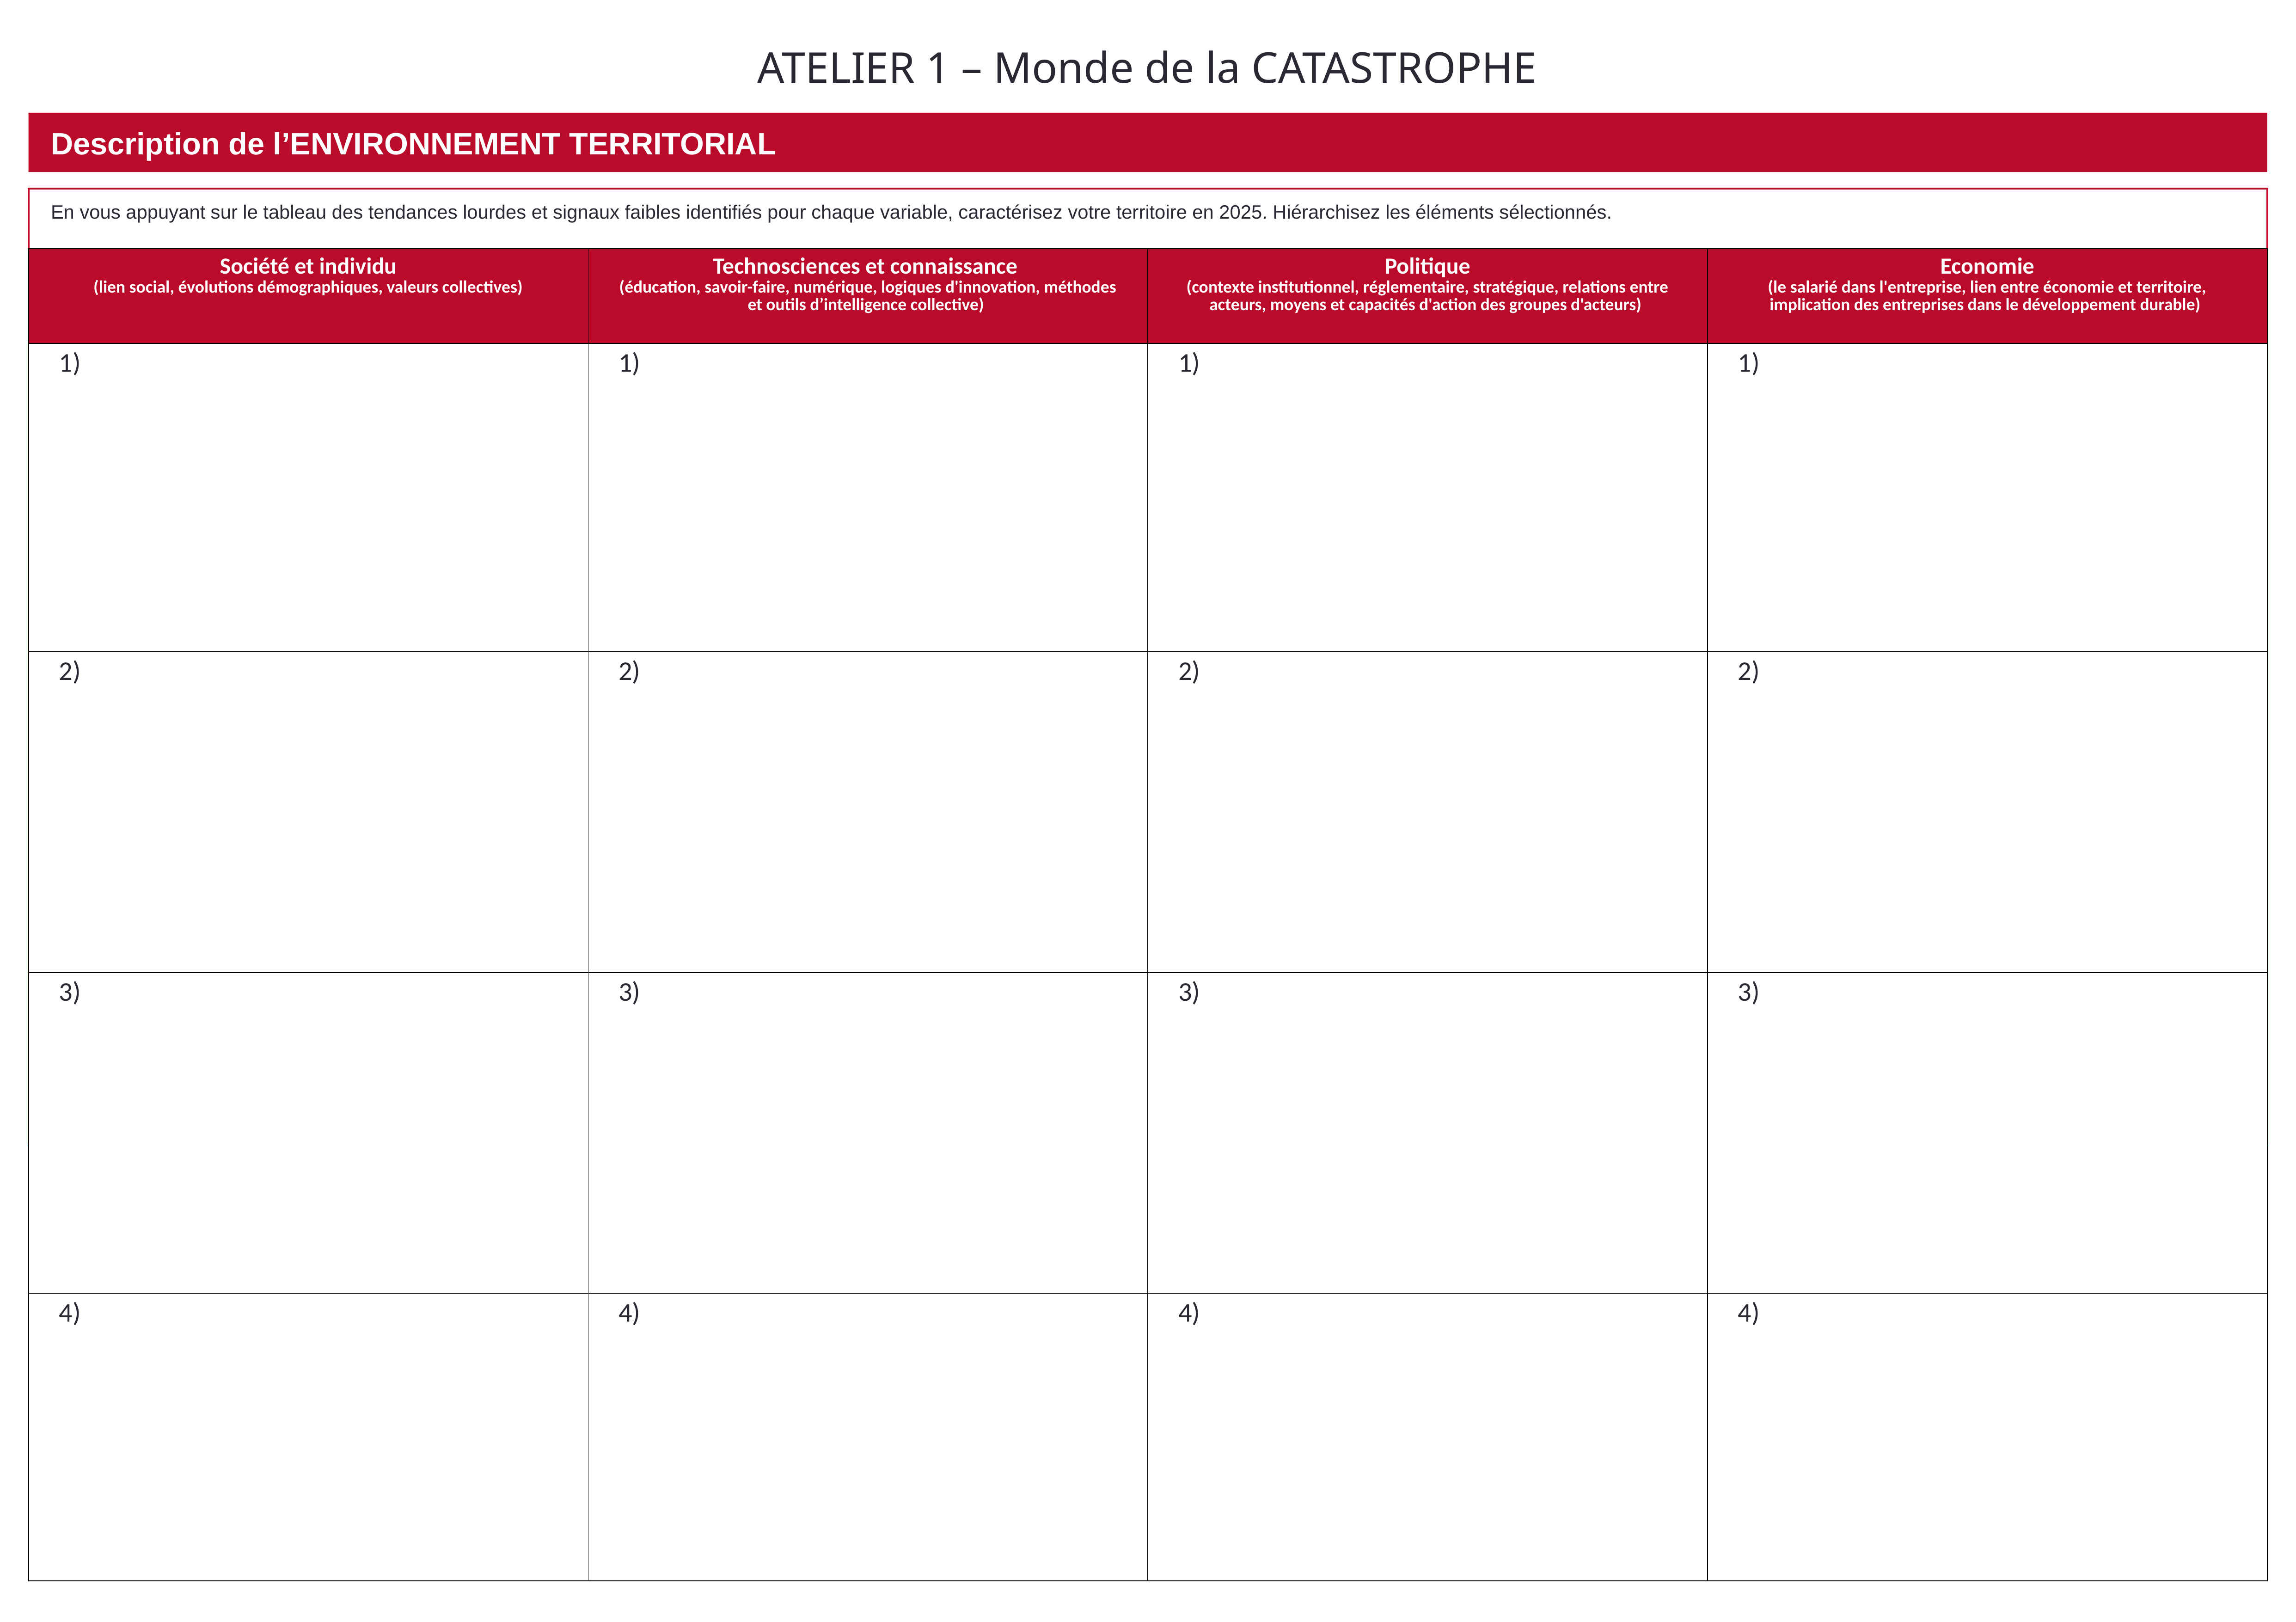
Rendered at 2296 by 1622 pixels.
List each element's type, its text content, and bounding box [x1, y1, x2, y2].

table_header Technosciences et connaissance (éducation, savoir-faire, numérique, logiques d'innovation, méthodes et outils d’intelligence collective) [588, 249, 1147, 343]
text_box Description de l’ENVIRONNEMENT TERRITORIAL [28, 112, 2267, 172]
table_cell 2) [588, 652, 1147, 972]
table_header Economie (le salarié dans l'entreprise, lien entre économie et territoire, implication des entreprises dans le développement durable) [1708, 249, 2267, 343]
table_cell 4) [1708, 1294, 2267, 1580]
table_cell 1) [29, 344, 588, 651]
title ATELIER 1 – Monde de la CATASTROPHE [0, 30, 2296, 102]
table_cell 4) [588, 1294, 1147, 1580]
table_header Société et individu (lien social, évolutions démographiques, valeurs collectives) [29, 249, 588, 343]
table_cell 3) [29, 973, 588, 1293]
table_cell 2) [1148, 652, 1707, 972]
table_header Politique (contexte institutionnel, réglementaire, stratégique, relations entre acteurs, moyens et capacités d'action des groupes d'acteurs) [1148, 249, 1707, 343]
table_cell 3) [1148, 973, 1707, 1293]
table_cell 1) [588, 344, 1147, 651]
table_cell 3) [1708, 973, 2267, 1293]
table_cell 1) [1708, 344, 2267, 651]
table_cell 3) [588, 973, 1147, 1293]
table_cell 2) [29, 652, 588, 972]
table_cell 4) [1148, 1294, 1707, 1580]
table_cell 1) [1148, 344, 1707, 651]
table_cell 4) [29, 1294, 588, 1580]
list En vous appuyant sur le tableau des tendances lourdes et signaux faibles identifiés pour chaque variable, caractérisez votre territoire en 2025. Hiérarchisez les éléments sélectionnés. [28, 188, 2268, 1145]
table_cell 2) [1708, 652, 2267, 972]
